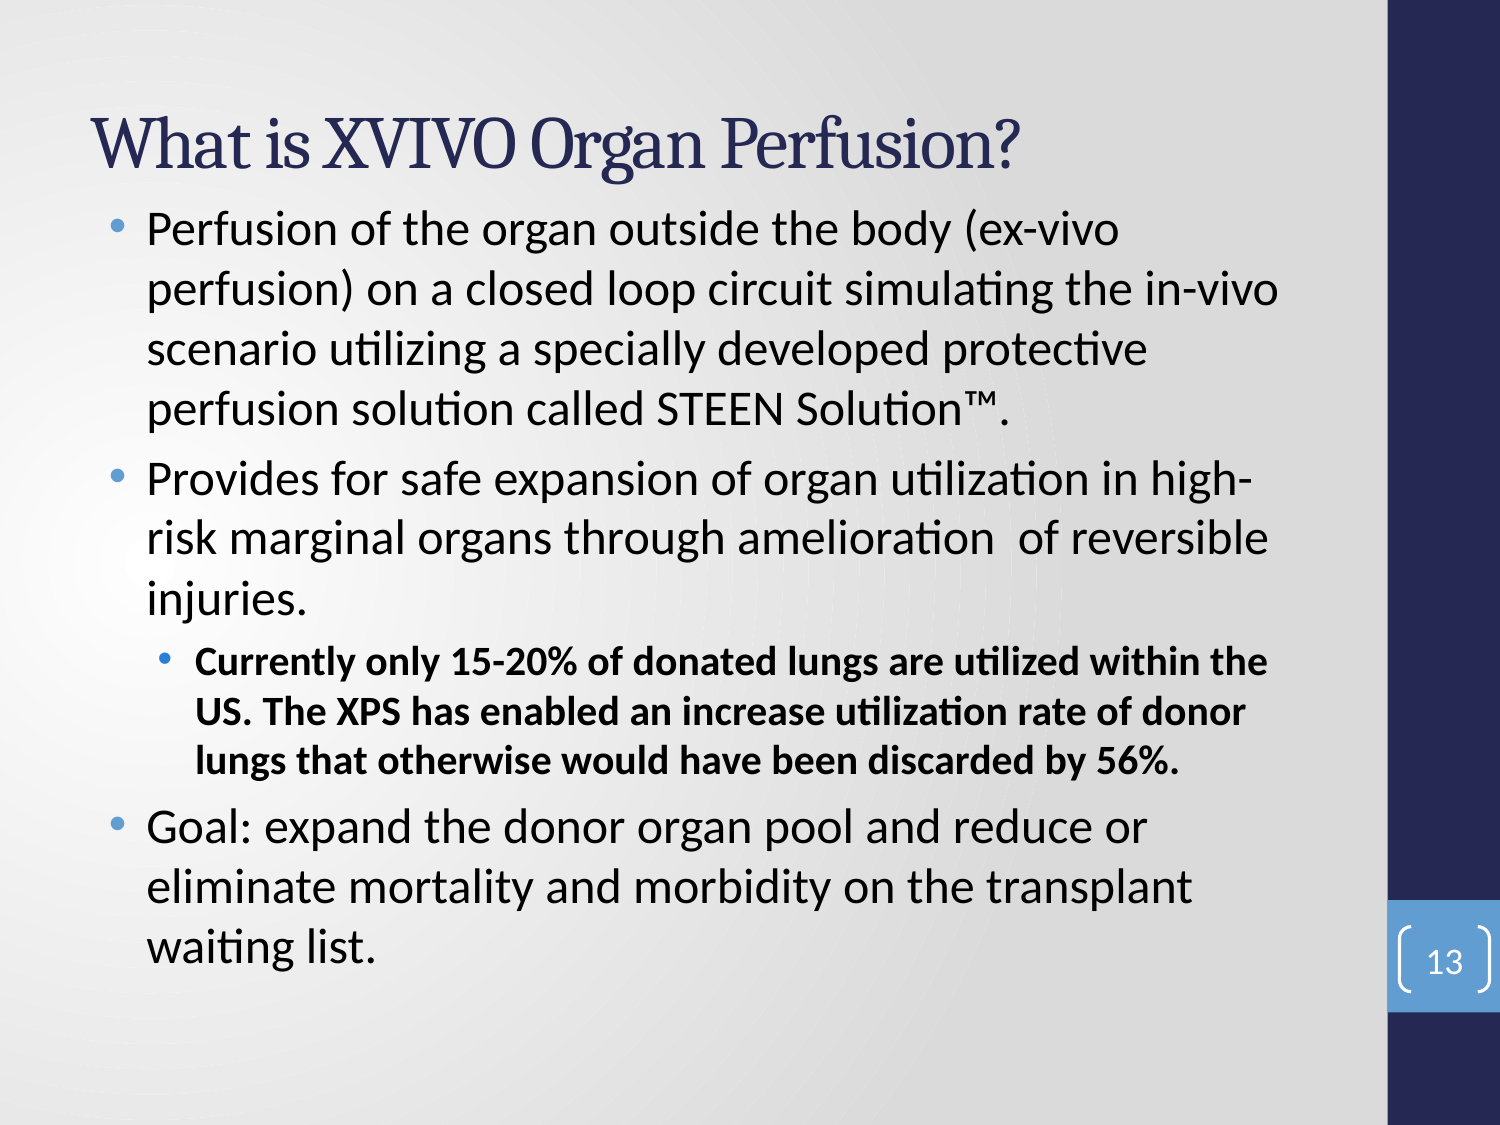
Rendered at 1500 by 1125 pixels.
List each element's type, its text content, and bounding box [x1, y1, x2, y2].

title What is XVIVO Organ Perfusion? [75, 45, 1325, 187]
list Perfusion of the organ outside the body (ex-vivo perfusion) on a closed loop circuit simulating the in-vivo scenario utilizing a specially developed protective perfusion solution called STEEN Solution™. Provides for safe expansion of organ utilization in high-risk marginal organs through amelioration of reversible injuries. Currently only 15-20% of donated lungs are utilized within the US. The XPS has enabled an increase utilization rate of donor lungs that otherwise would have been discarded by 56%. Goal: expand the donor organ pool and reduce or eliminate mortality and morbidity on the transplant waiting list. [75, 187, 1325, 1050]
slide_number 13 [1397, 925, 1492, 994]
